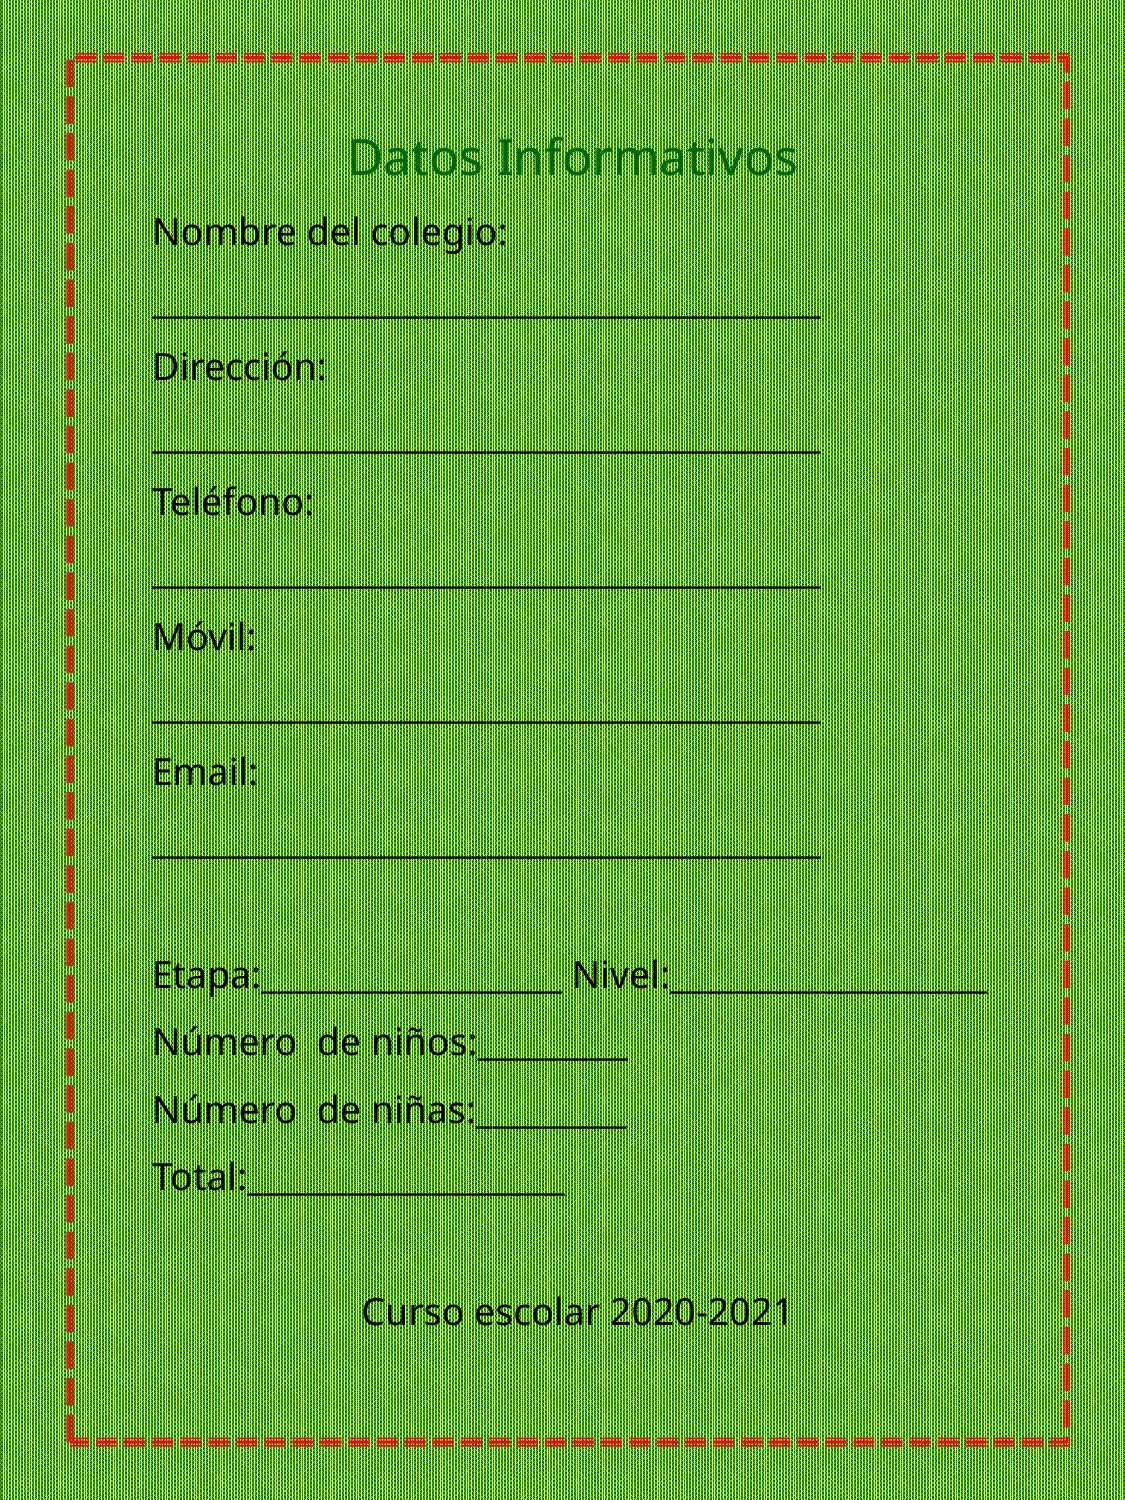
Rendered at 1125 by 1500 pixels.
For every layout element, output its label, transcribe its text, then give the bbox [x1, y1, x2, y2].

text_box [271, 56, 293, 63]
text_box [1063, 1107, 1068, 1135]
text_box [66, 792, 74, 820]
text_box [1063, 411, 1068, 439]
text_box [1063, 521, 1068, 549]
text_box [327, 56, 349, 63]
text_box [1063, 191, 1068, 220]
text_box [685, 1437, 707, 1444]
text_box [96, 1437, 118, 1444]
text_box [66, 389, 74, 417]
text_box [66, 755, 74, 783]
text_box [1063, 338, 1068, 366]
text_box [1063, 850, 1068, 879]
text_box [66, 1414, 90, 1444]
text_box [552, 56, 574, 63]
text_box [804, 56, 826, 63]
text_box [66, 59, 74, 88]
text_box [66, 206, 74, 234]
text_box [1063, 118, 1068, 146]
text_box [1063, 447, 1068, 476]
text_box [1063, 594, 1068, 622]
text_box [66, 425, 74, 454]
text_box [66, 609, 74, 637]
text_box [769, 1437, 791, 1444]
text_box [66, 828, 74, 857]
text_box [66, 1158, 74, 1186]
text_box [299, 56, 321, 63]
text_box [516, 1437, 538, 1444]
text_box [664, 56, 686, 63]
text_box [66, 279, 74, 307]
text_box [404, 1437, 426, 1444]
text_box [468, 56, 490, 63]
text_box [1063, 1070, 1068, 1098]
text_box [888, 56, 910, 63]
text_box [488, 1437, 510, 1444]
text_box [1063, 228, 1068, 256]
text_box [1000, 56, 1022, 63]
text_box [411, 56, 433, 63]
text_box [66, 1011, 74, 1040]
text_box [1063, 484, 1068, 513]
text_box Datos Informativos Nombre del colegio: ________________________________________ Dirección: ________________________________________ Teléfono: ________________________________________ Móvil: ________________________________________ Email: ________________________________________ Etapa:__________________ Nivel:___________________ Número de niños:_________ Número de niñas:_________ Total:___________________ Curso escolar 2020-2021 [137, 88, 1009, 1401]
text_box [1063, 374, 1068, 403]
text_box [720, 56, 742, 63]
text_box [1063, 924, 1068, 952]
text_box [1063, 960, 1068, 989]
text_box [66, 1194, 74, 1223]
text_box [741, 1437, 763, 1444]
text_box [66, 352, 74, 381]
text_box [1057, 53, 1071, 73]
text_box [1028, 56, 1051, 63]
text_box [1063, 1363, 1068, 1391]
text_box [965, 1437, 987, 1444]
text_box [1063, 557, 1068, 586]
text_box [66, 1378, 74, 1406]
text_box [66, 645, 74, 674]
text_box [881, 1437, 903, 1444]
text_box [75, 56, 97, 63]
text_box [1063, 1033, 1068, 1062]
text_box [66, 1121, 74, 1150]
text_box [1063, 667, 1068, 696]
text_box [66, 1341, 74, 1369]
text_box [580, 56, 602, 63]
text_box [131, 56, 153, 63]
text_box [601, 1437, 623, 1444]
text_box [292, 1437, 314, 1444]
text_box [66, 1231, 74, 1259]
text_box [1063, 1253, 1068, 1282]
text_box [860, 56, 882, 63]
text_box [572, 1437, 594, 1444]
text_box [355, 56, 377, 63]
text_box [713, 1437, 735, 1444]
text_box [636, 56, 658, 63]
text_box [187, 56, 209, 63]
text_box [348, 1437, 370, 1444]
text_box [496, 56, 518, 63]
text_box [66, 96, 74, 124]
text_box [944, 56, 966, 63]
text_box [208, 1437, 230, 1444]
text_box [1021, 1437, 1043, 1444]
text_box [832, 56, 854, 63]
text_box [916, 56, 938, 63]
text_box [1063, 155, 1068, 183]
text_box [124, 1437, 146, 1444]
text_box [66, 682, 74, 710]
text_box [66, 572, 74, 600]
text_box [629, 1437, 651, 1444]
text_box [66, 718, 74, 747]
text_box [937, 1437, 959, 1444]
text_box [66, 1048, 74, 1076]
text_box [776, 56, 798, 63]
text_box [103, 56, 125, 63]
text_box [544, 1437, 566, 1444]
text_box [243, 56, 265, 63]
text_box [439, 56, 461, 63]
text_box [66, 1085, 74, 1113]
text_box [66, 865, 74, 893]
text_box [1063, 1400, 1068, 1428]
text_box [1063, 740, 1068, 769]
text_box [657, 1437, 679, 1444]
text_box [320, 1437, 342, 1444]
text_box [236, 1437, 258, 1444]
text_box [1063, 264, 1068, 293]
text_box [66, 169, 74, 198]
text_box [1063, 81, 1068, 110]
text_box [376, 1437, 398, 1444]
text_box [993, 1437, 1015, 1444]
text_box [1063, 1180, 1068, 1208]
text_box [1063, 301, 1068, 329]
text_box [1063, 1217, 1068, 1245]
text_box [1063, 814, 1068, 842]
text_box [608, 56, 630, 63]
text_box [748, 56, 770, 63]
text_box [825, 1437, 847, 1444]
text_box [383, 56, 405, 63]
text_box [1049, 1436, 1071, 1447]
text_box [66, 975, 74, 1003]
text_box [66, 132, 74, 161]
text_box [152, 1437, 174, 1444]
text_box [1063, 1290, 1068, 1318]
text_box [66, 938, 74, 967]
text_box [159, 56, 181, 63]
text_box [1063, 997, 1068, 1025]
text_box [1063, 1326, 1068, 1355]
text_box [853, 1437, 875, 1444]
text_box [1063, 631, 1068, 659]
text_box [797, 1437, 819, 1444]
text_box [66, 901, 74, 930]
text_box [972, 56, 994, 63]
text_box [66, 499, 74, 527]
text_box [66, 242, 74, 271]
text_box [909, 1437, 931, 1444]
text_box [432, 1437, 454, 1444]
text_box [1063, 887, 1068, 915]
text_box [1063, 704, 1068, 732]
text_box [460, 1437, 482, 1444]
text_box [66, 1304, 74, 1333]
text_box [66, 462, 74, 490]
text_box [1063, 777, 1068, 805]
text_box [1063, 1143, 1068, 1172]
text_box [692, 56, 714, 63]
text_box [215, 56, 237, 63]
text_box [524, 56, 546, 63]
text_box [264, 1437, 286, 1444]
text_box [180, 1437, 202, 1444]
text_box [66, 1268, 74, 1296]
text_box [66, 535, 74, 564]
text_box [66, 316, 74, 344]
